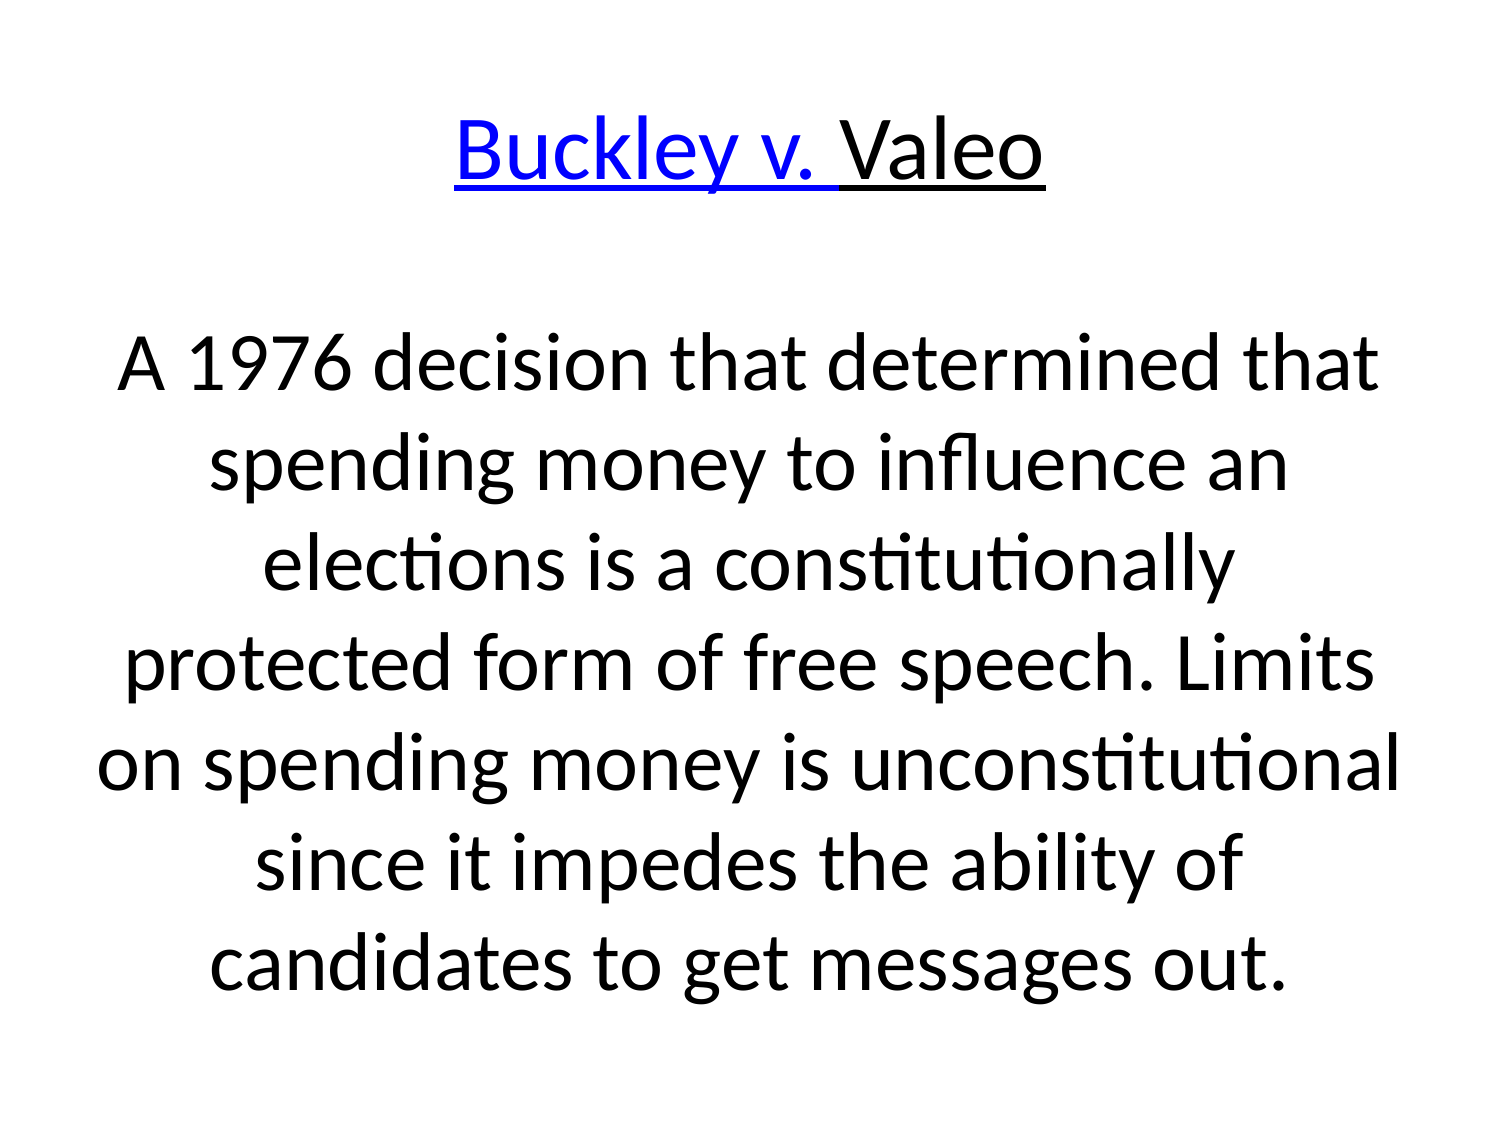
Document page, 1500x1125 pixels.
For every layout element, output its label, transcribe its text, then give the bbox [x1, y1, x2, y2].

title Buckley v. Valeo A 1976 decision that determined that spending money to influence an elections is a constitutionally protected form of free speech. Limits on spending money is unconstitutional since it impedes the ability of candidates to get messages out. [74, 44, 1426, 1051]
